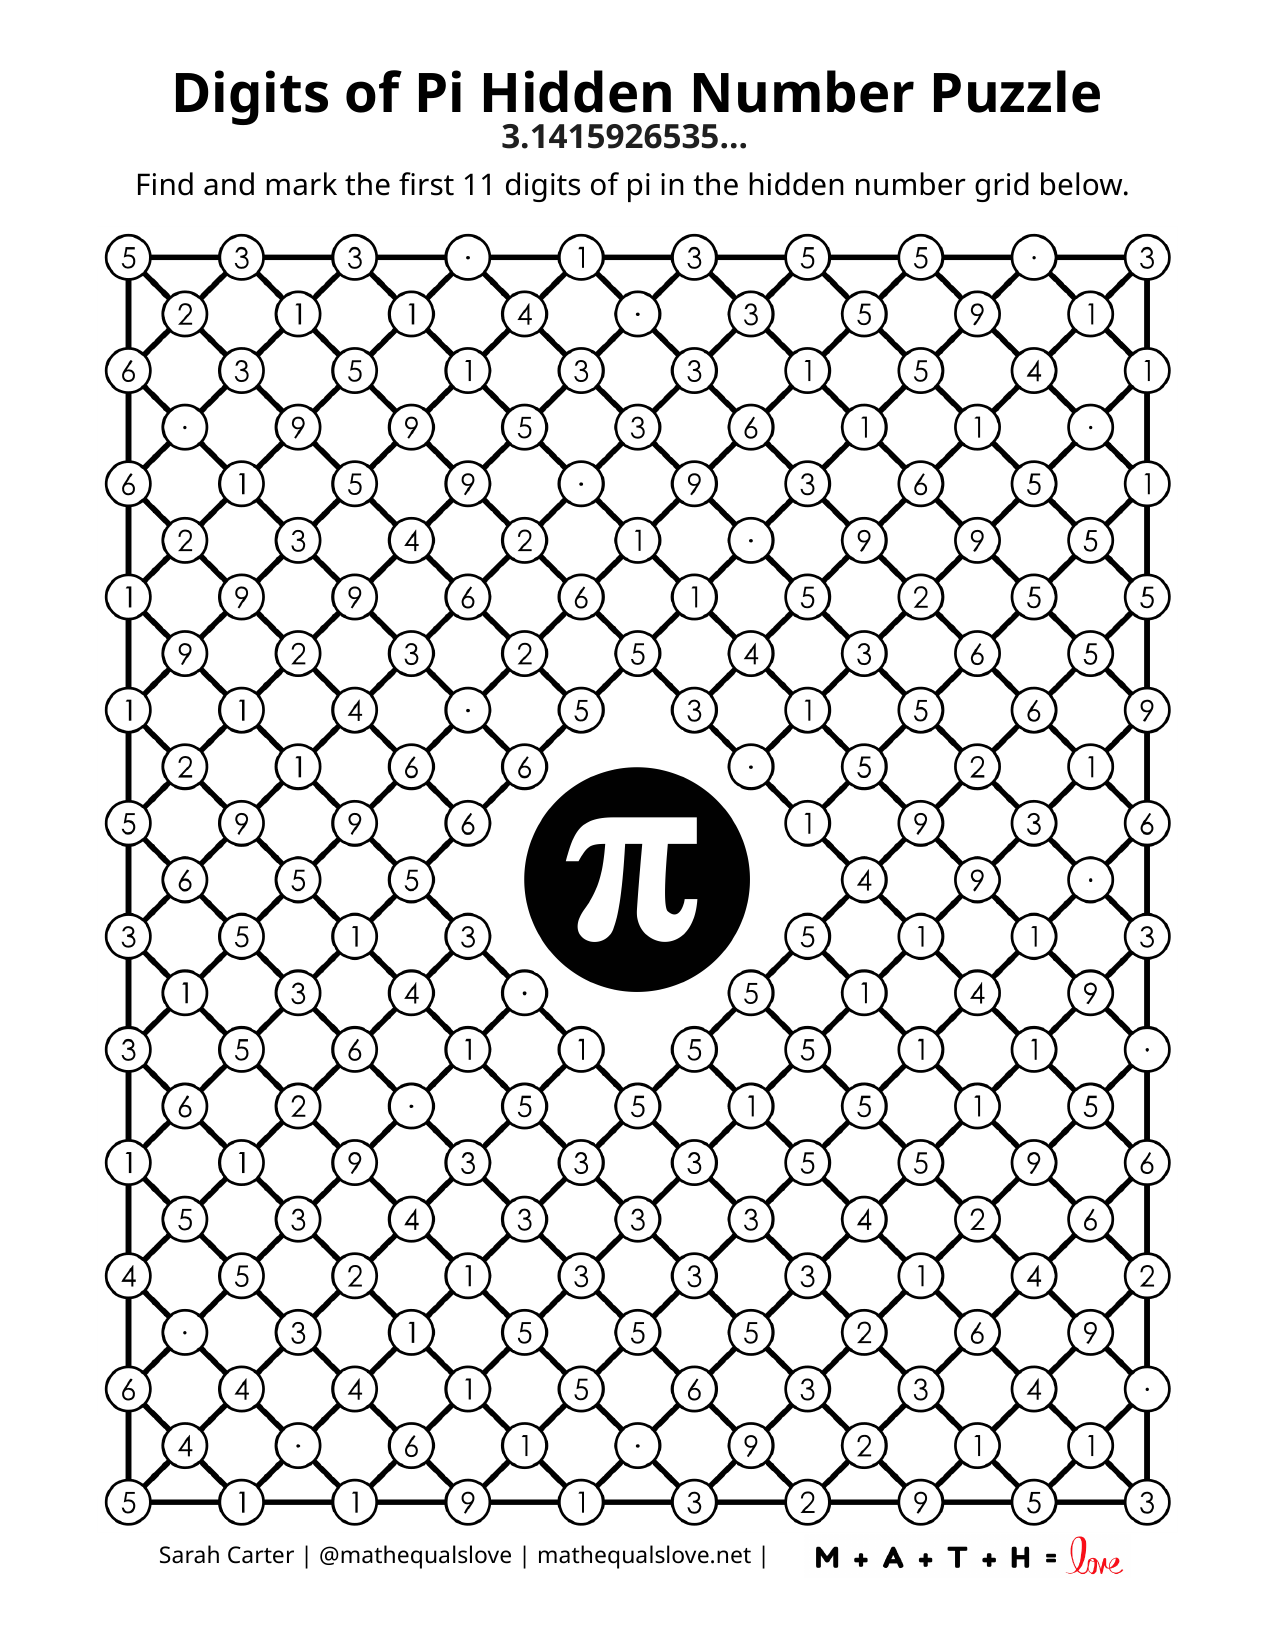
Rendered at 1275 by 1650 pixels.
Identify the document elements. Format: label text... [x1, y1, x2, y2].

text_box Find and mark the first 11 digits of pi in the hidden number grid below. [110, 158, 1165, 209]
text_box Digits of Pi Hidden Number Puzzle [110, 57, 1165, 124]
text_box 3.1415926535… [319, 107, 930, 163]
picture [97, 226, 1178, 1533]
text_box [143, 1533, 1132, 1579]
